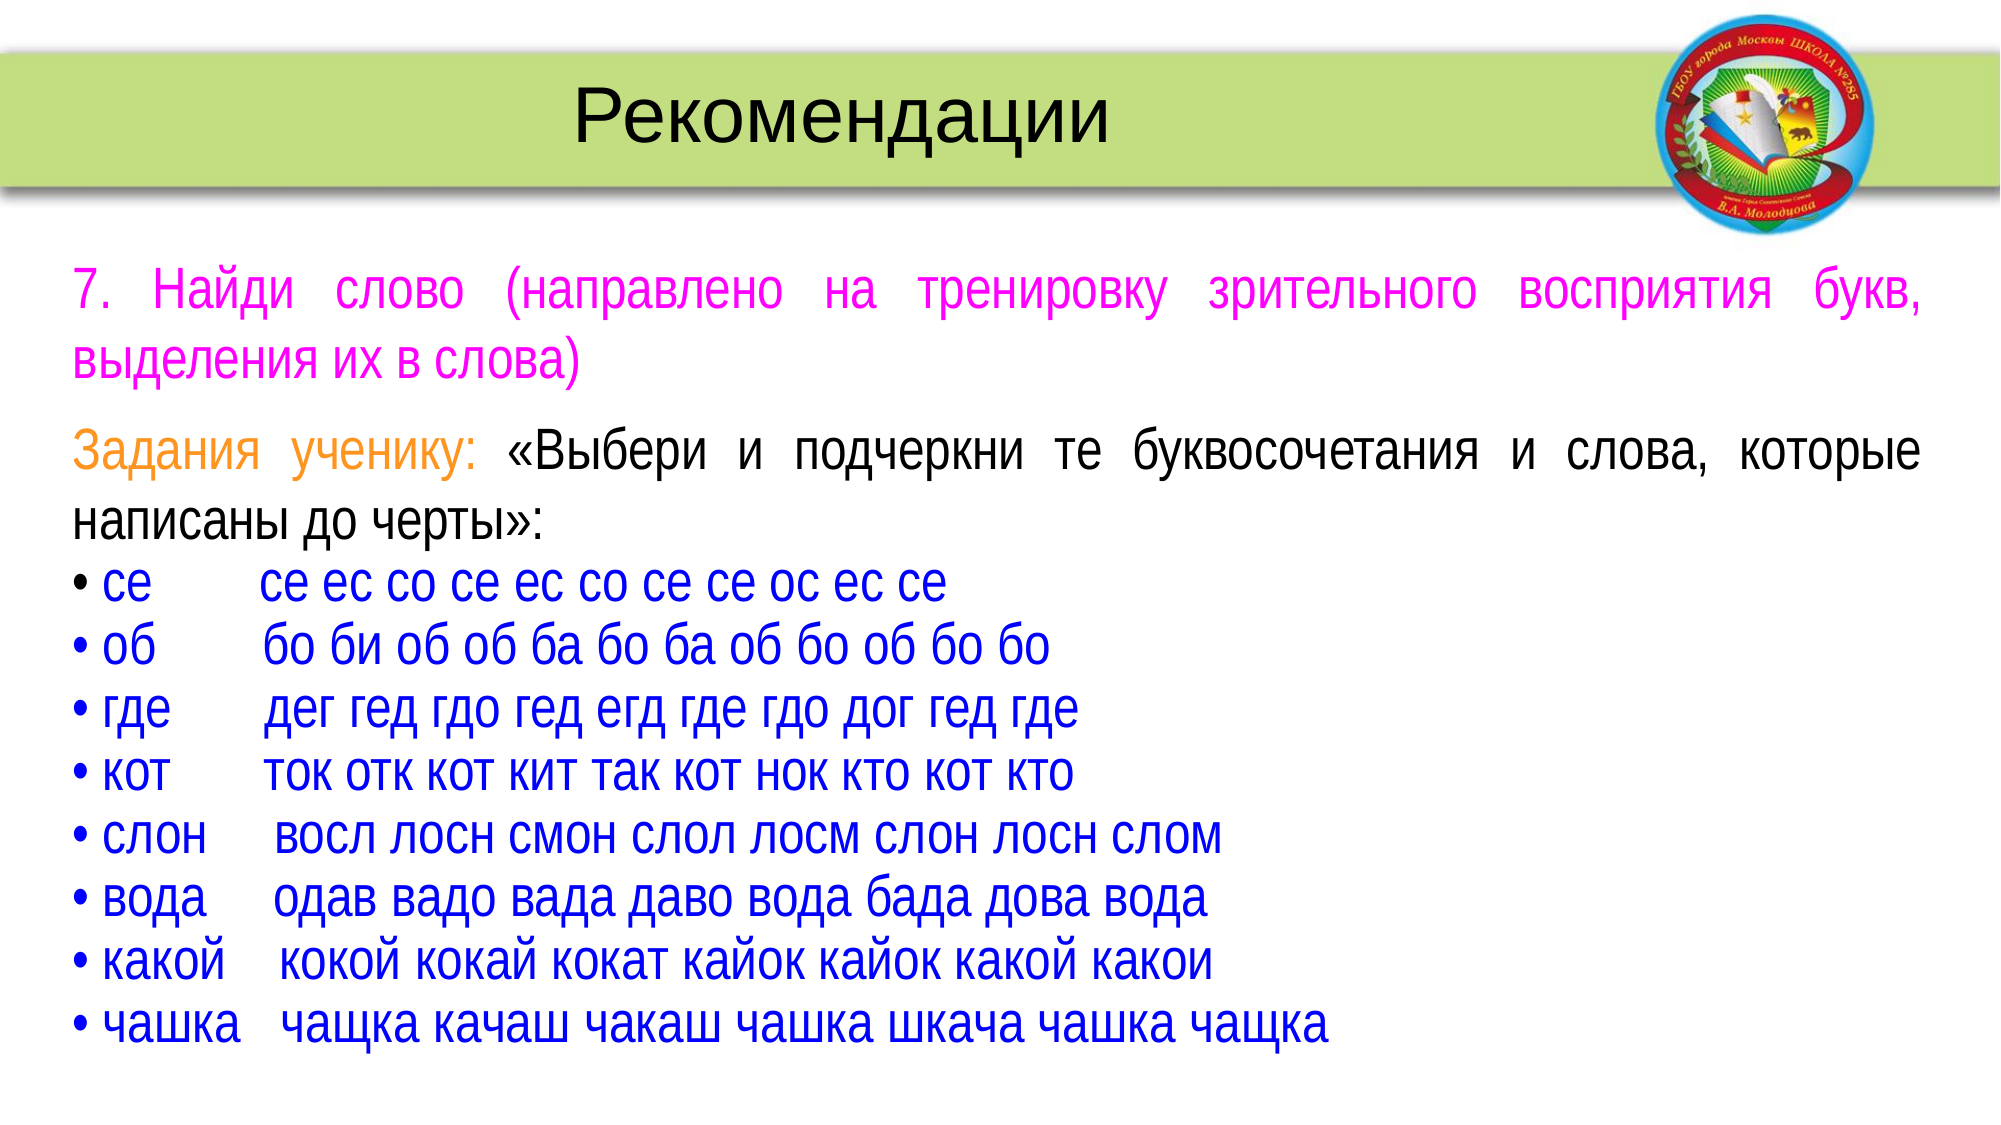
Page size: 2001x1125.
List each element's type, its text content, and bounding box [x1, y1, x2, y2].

picture [0, 0, 2001, 1125]
title Рекомендации [53, 52, 1632, 182]
list 7. Найди слово (направлено на тренировку зрительного восприятия букв, выделения их в слова) Задания ученику: «Выбери и подчеркни те буквосочетания и слова, которые написаны до черты»: • се се ес со се ес со се се ос ес се • об бо би об об ба бо ба об бо об бо бо • где дег гед гдо гед егд где гдо дог гед где • кот ток отк кот кит так кот нок кто кот кто • слон восл лосн смон слол лосм слон лосн слом • вода одав вадо вада даво вода бада дова вода • какой кокой кокай кокат кайок кайок какой какои • чашка чащка качаш чакаш чашка шкача чашка чащка [57, 242, 1939, 1090]
